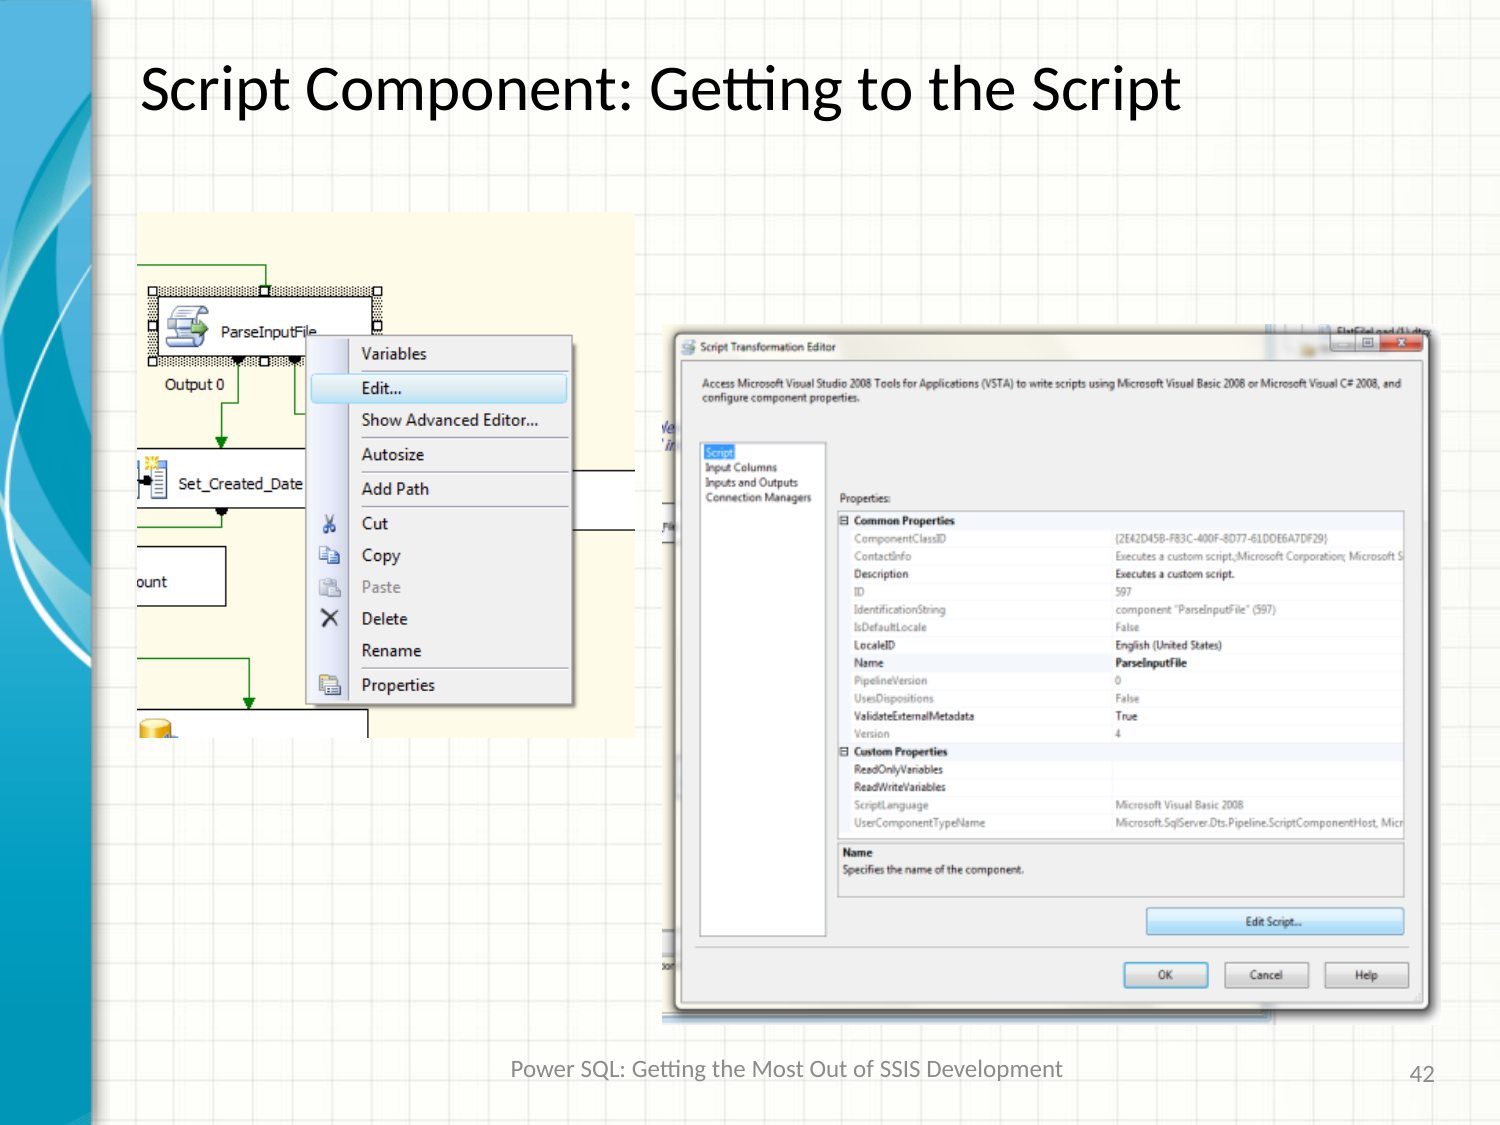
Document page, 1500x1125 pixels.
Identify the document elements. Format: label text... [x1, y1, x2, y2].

footer Power SQL: Getting the Most Out of SSIS Development [425, 1037, 1150, 1098]
title Script Component: Getting to the Script [125, 37, 1450, 131]
slide_number 42 [1100, 1042, 1450, 1103]
picture [0, 0, 1500, 1125]
